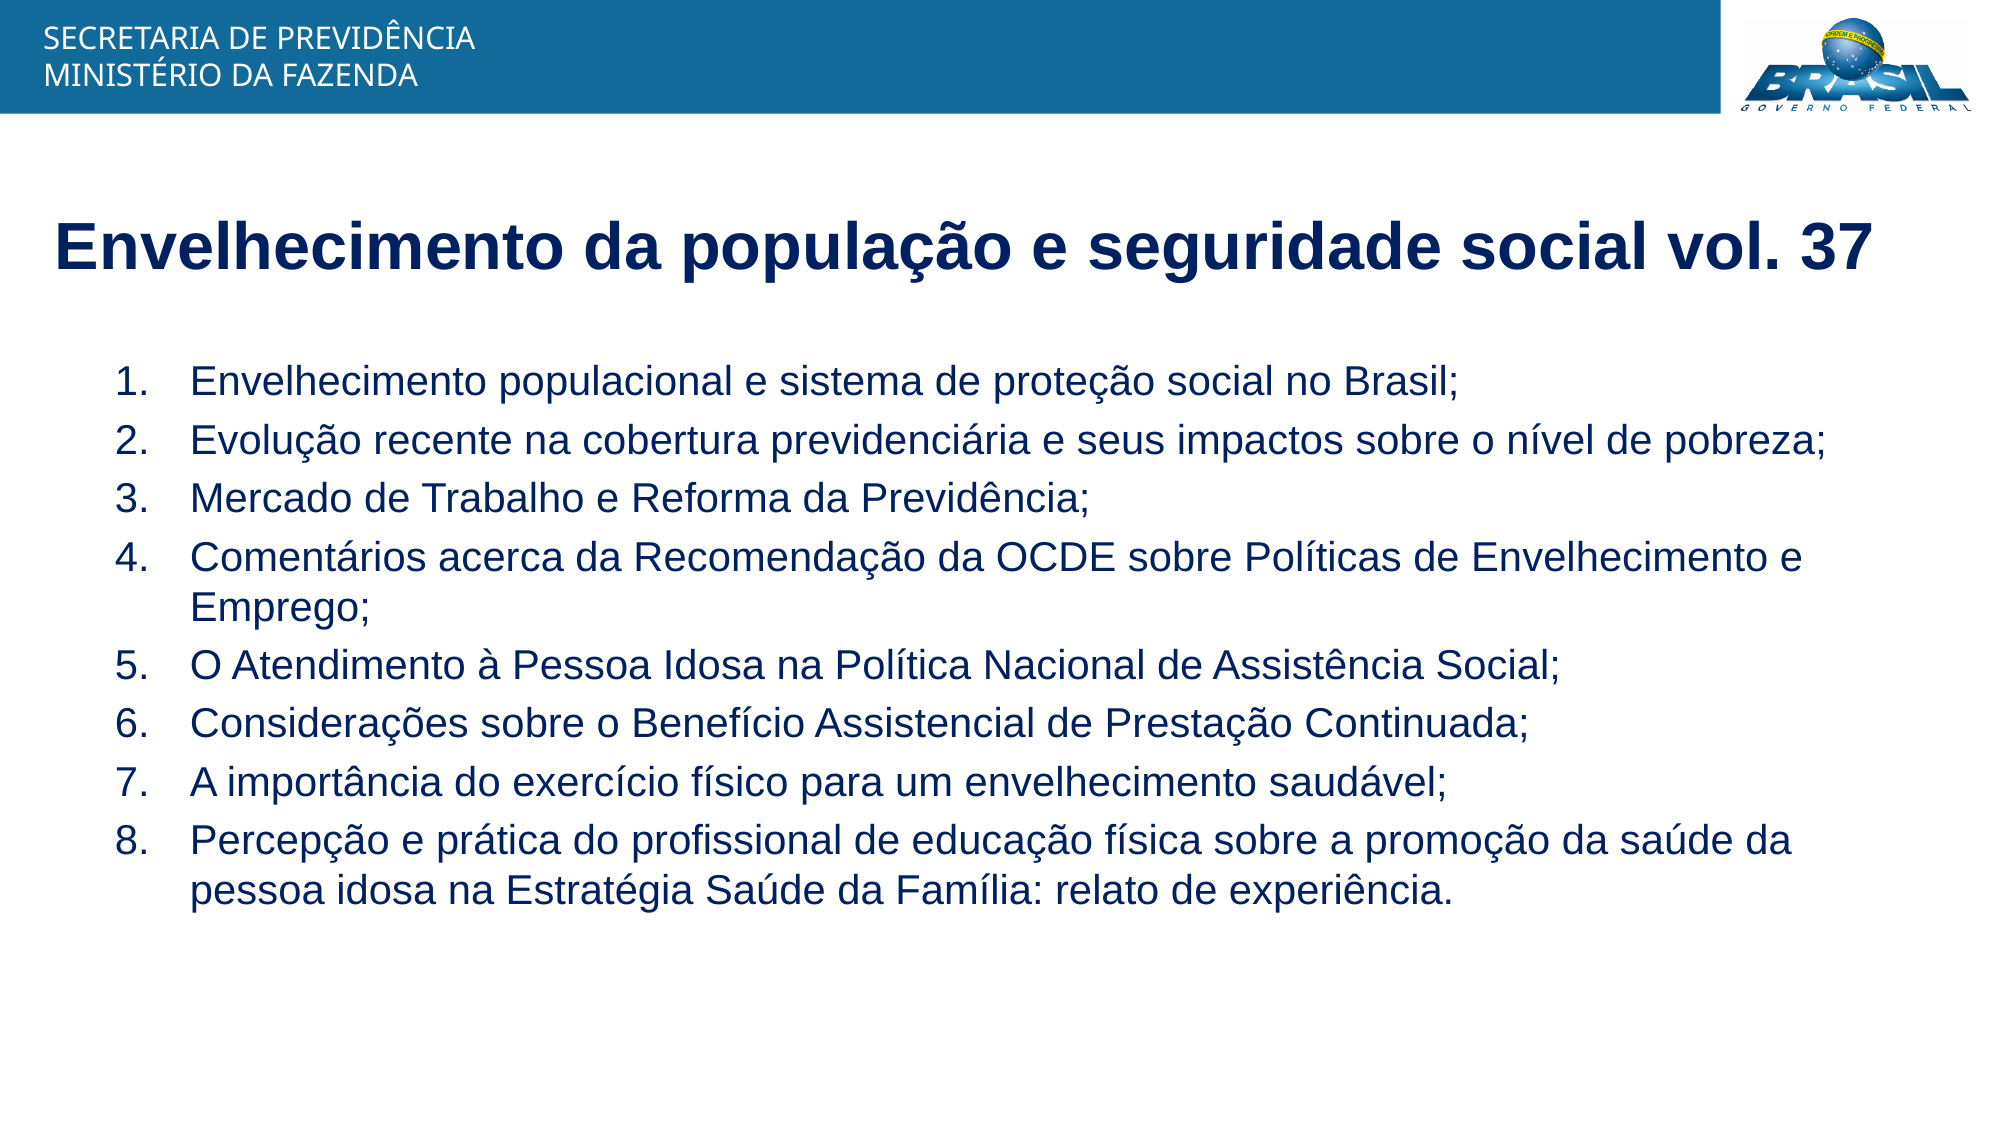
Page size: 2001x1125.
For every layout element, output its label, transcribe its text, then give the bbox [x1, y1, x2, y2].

title Envelhecimento da população e seguridade social vol. 37 [31, 148, 1901, 337]
picture [1741, 18, 1972, 111]
list Envelhecimento populacional e sistema de proteção social no Brasil; Evolução recente na cobertura previdenciária e seus impactos sobre o nível de pobreza; Mercado de Trabalho e Reforma da Previdência; Comentários acerca da Recomendação da OCDE sobre Políticas de Envelhecimento e Emprego; O Atendimento à Pessoa Idosa na Política Nacional de Assistência Social; Considerações sobre o Benefício Assistencial de Prestação Continuada; A importância do exercício físico para um envelhecimento saudável; Percepção e prática do profissional de educação física sobre a promoção da saúde da pessoa idosa na Estratégia Saúde da Família: relato de experiência. [99, 346, 1901, 1073]
